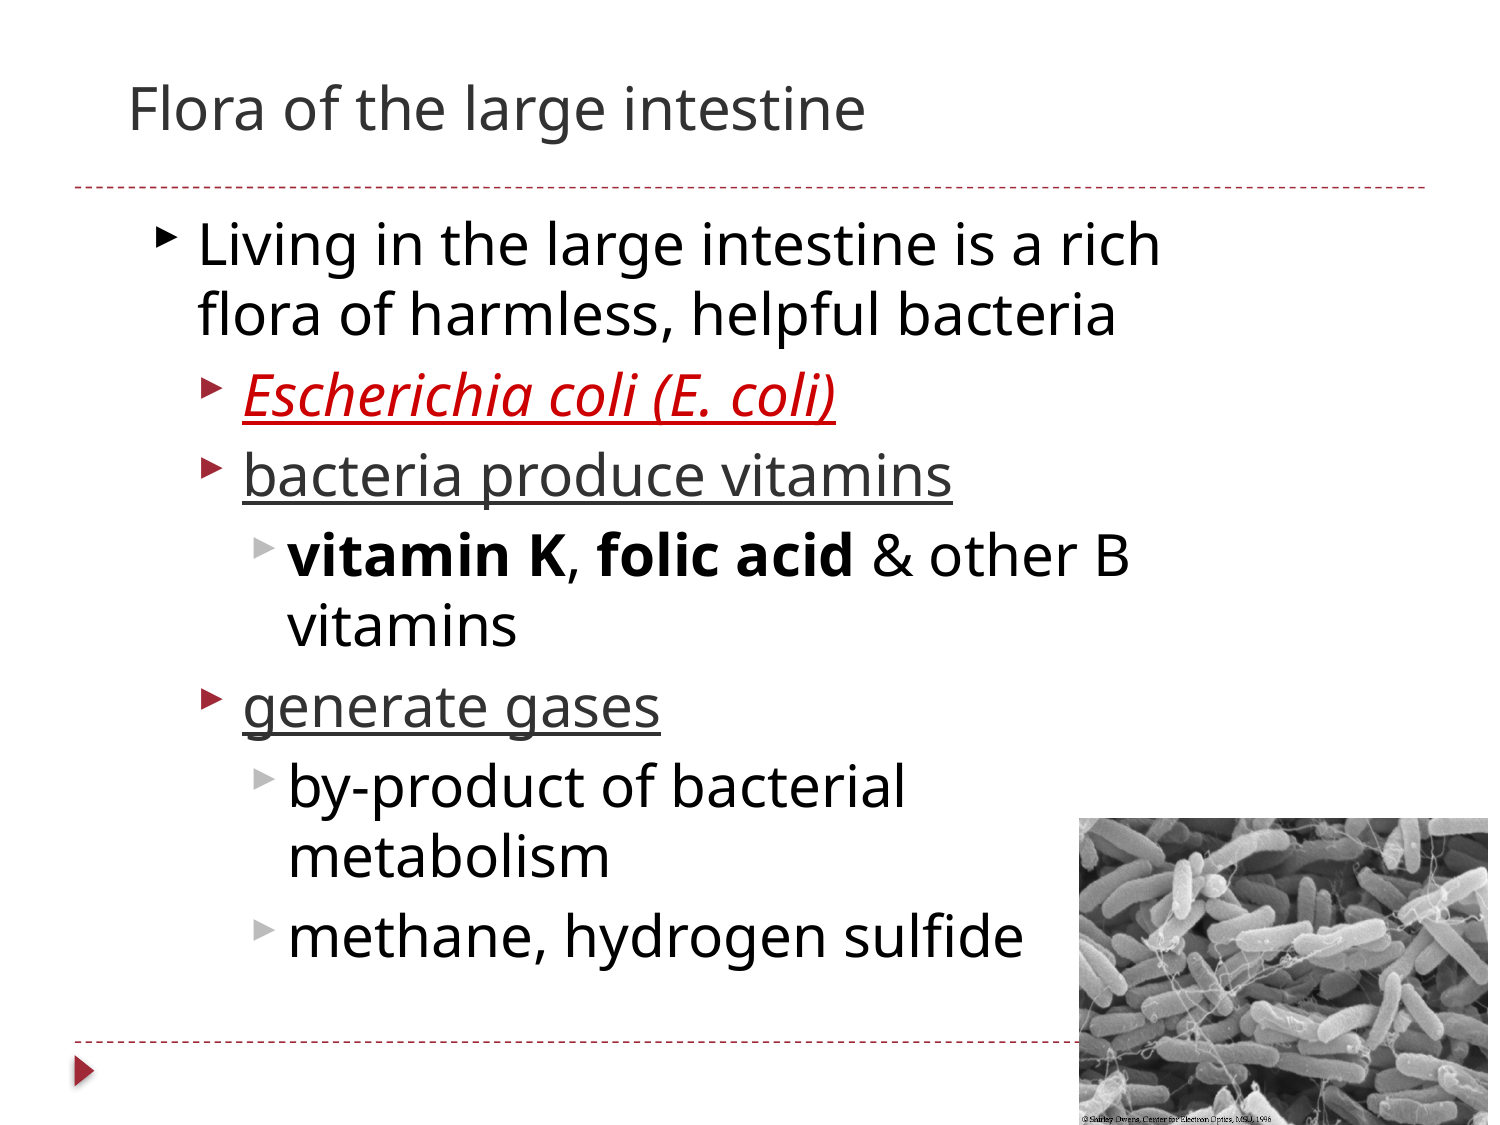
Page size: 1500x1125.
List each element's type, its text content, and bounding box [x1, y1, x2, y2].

picture [1078, 818, 1488, 1125]
list Living in the large intestine is a rich flora of harmless, helpful bacteria Escherichia coli (E. coli) bacteria produce vitamins vitamin K, folic acid & other B vitamins generate gases by-product of bacterial metabolism methane, hydrogen sulfide [137, 200, 1338, 1088]
title Flora of the large intestine [112, 62, 1388, 150]
